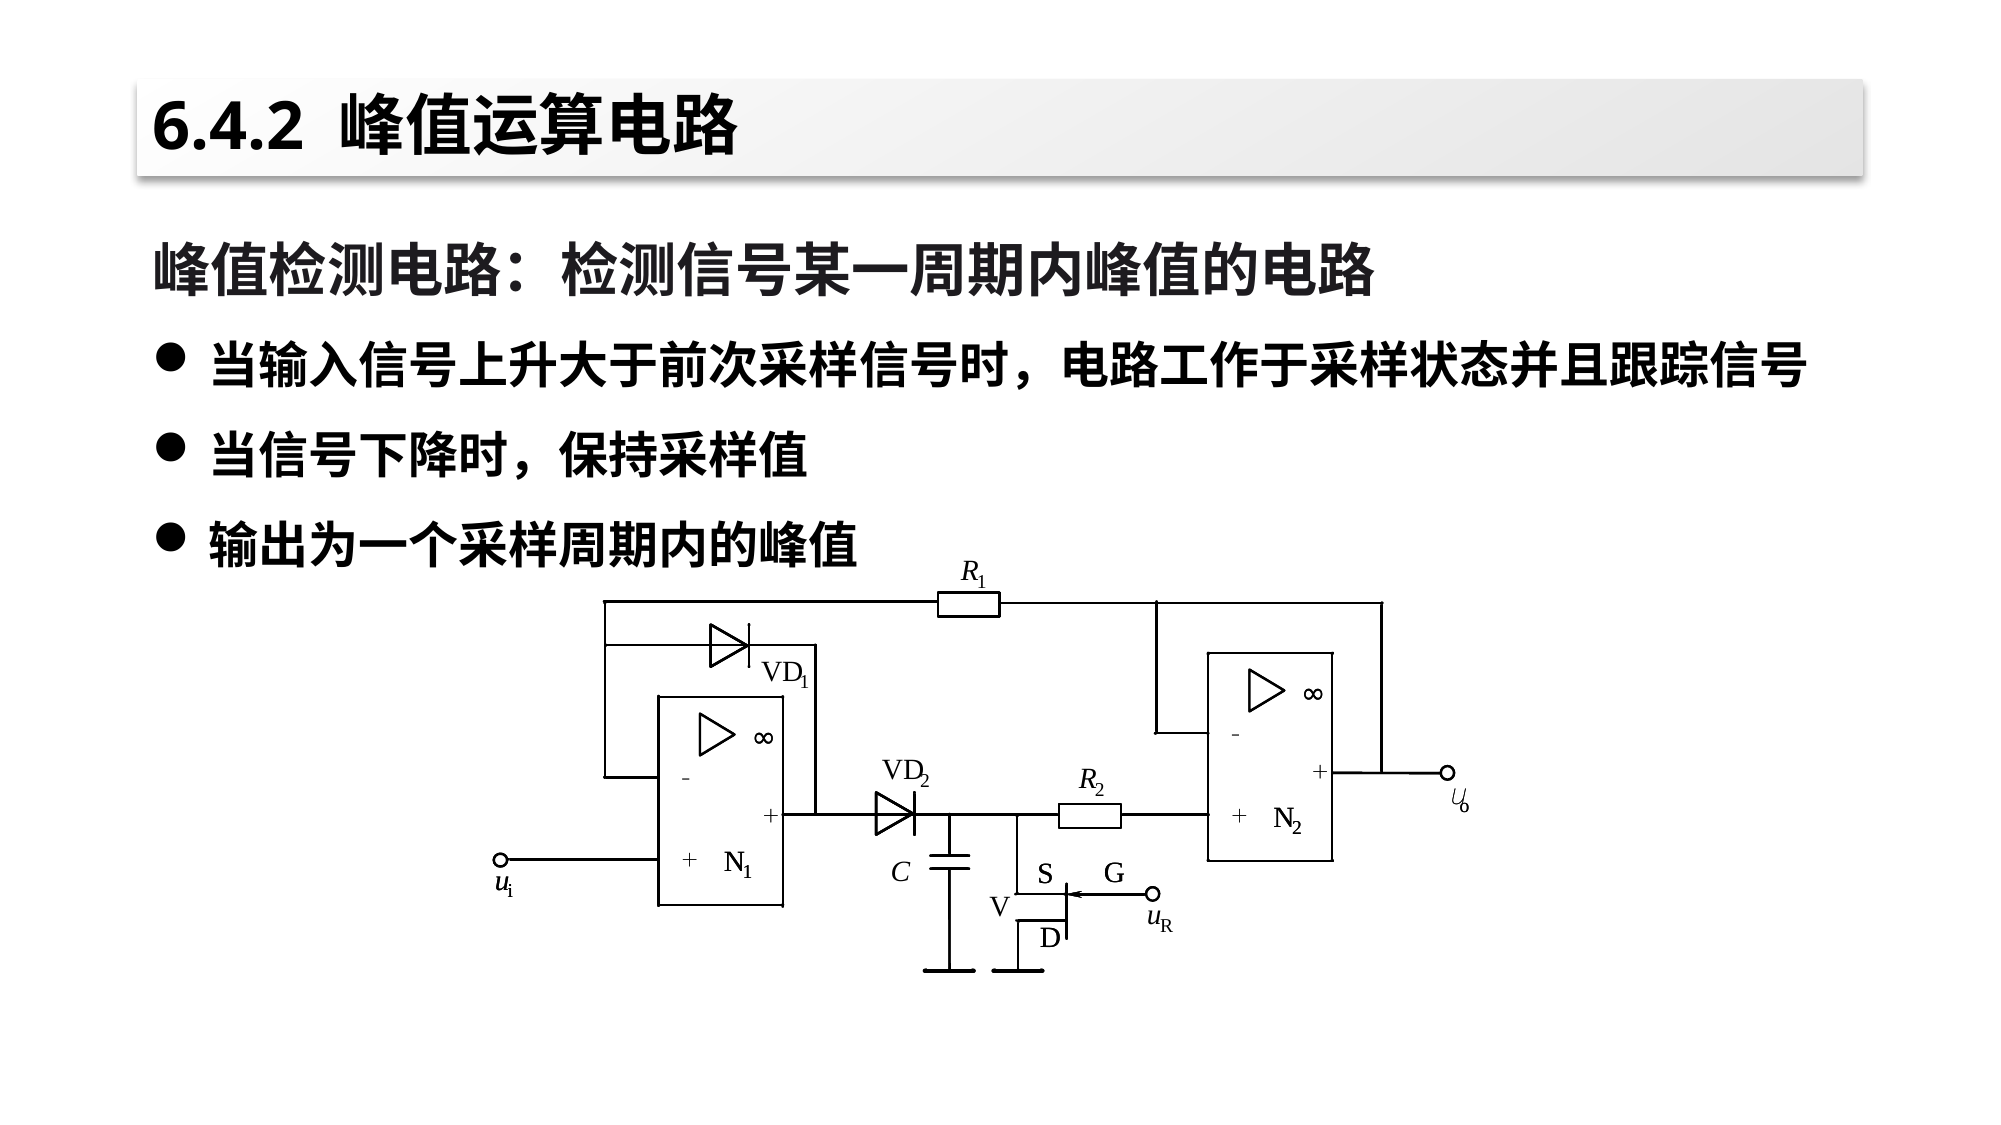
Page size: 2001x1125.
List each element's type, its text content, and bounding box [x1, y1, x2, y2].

list 峰值检测电路：检测信号某一周期内峰值的电路 当输入信号上升大于前次采样信号时，电路工作于采样状态并且跟踪信号 当信号下降时，保持采样值 输出为一个采样周期内的峰值 [137, 191, 1863, 1014]
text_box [490, 548, 1472, 975]
title 6.4.2 峰值运算电路 [137, 79, 1863, 176]
